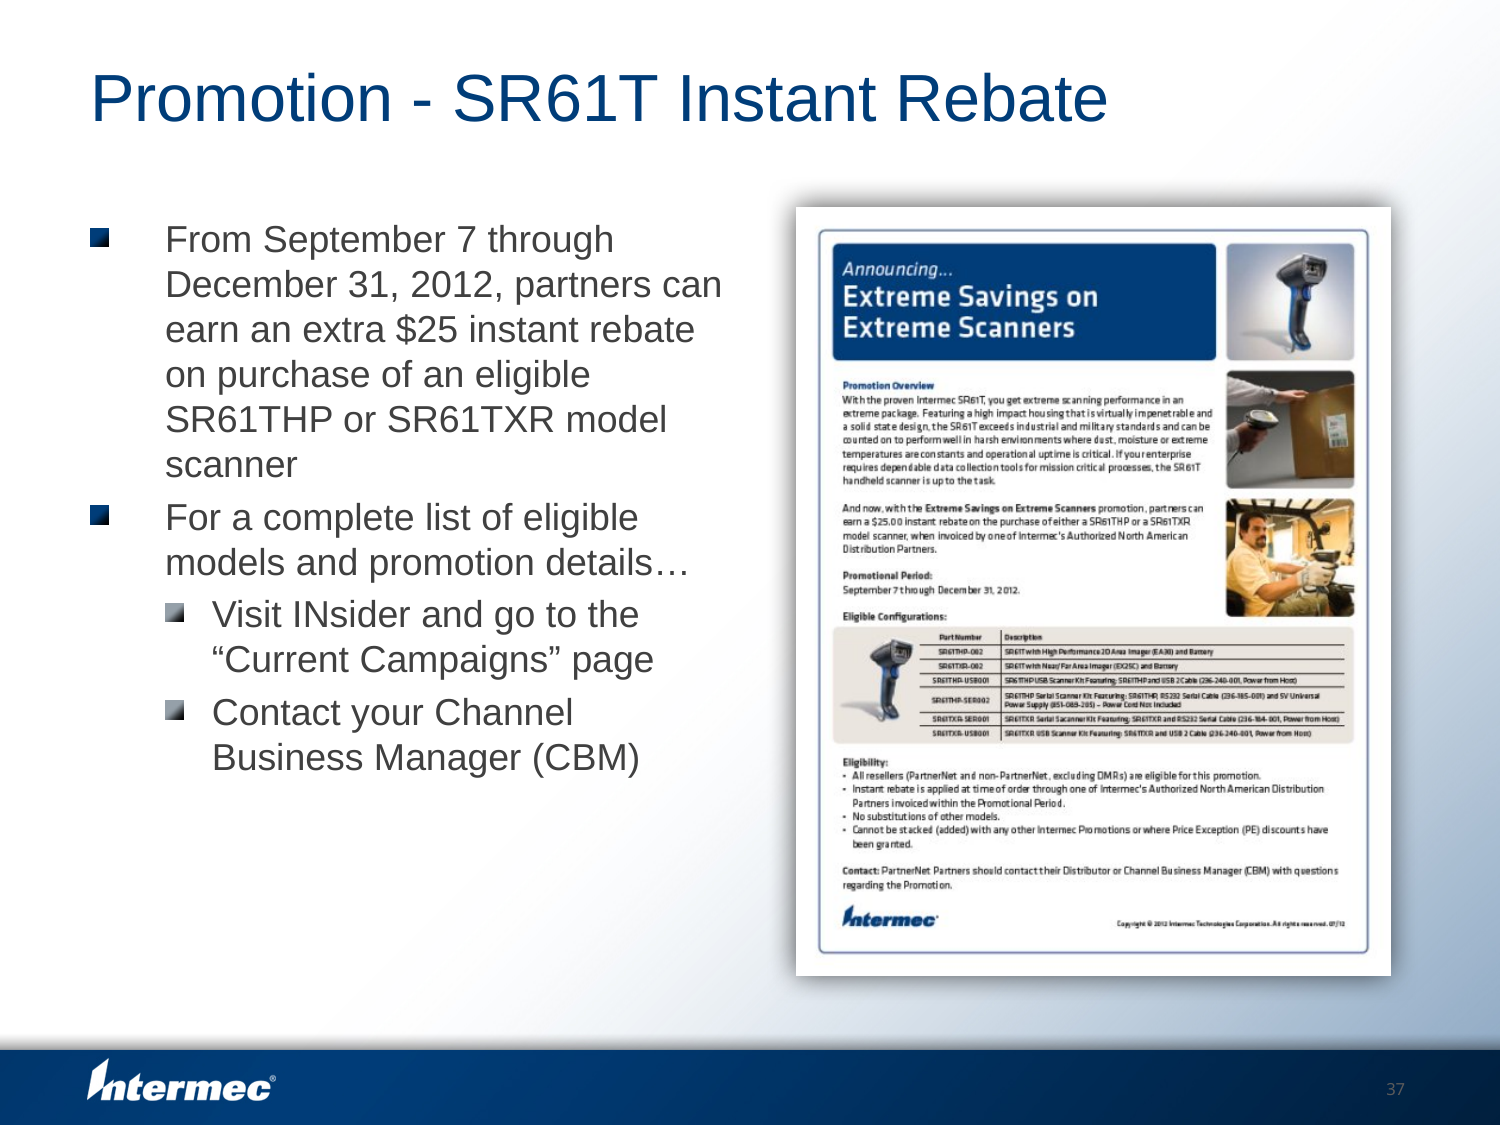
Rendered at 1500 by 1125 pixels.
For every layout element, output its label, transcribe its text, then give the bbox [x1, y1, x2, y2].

list From September 7 through December 31, 2012, partners can earn an extra $25 instant rebate on purchase of an eligible SR61THP or SR61TXR model scanner For a complete list of eligible models and promotion details… Visit INsider and go to the “Current Campaigns” page Contact your Channel Business Manager (CBM) [75, 207, 738, 976]
title Promotion - SR61T Instant Rebate [75, 45, 1425, 145]
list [796, 206, 1391, 976]
picture [0, 0, 1500, 1125]
